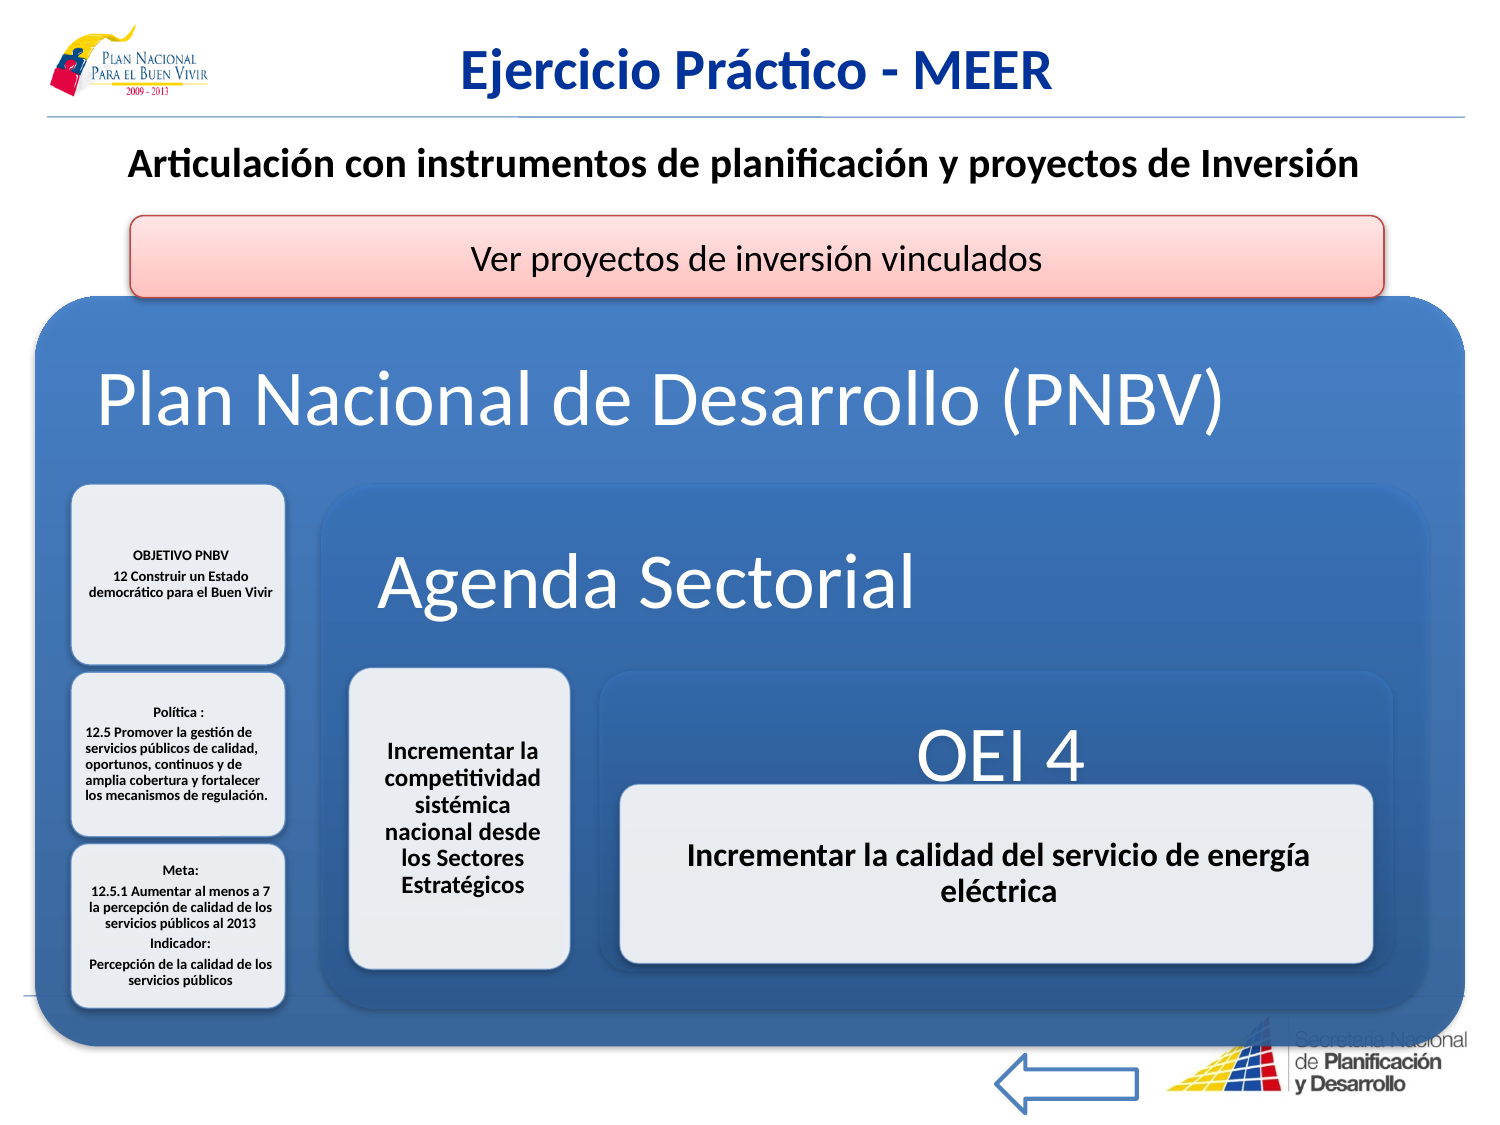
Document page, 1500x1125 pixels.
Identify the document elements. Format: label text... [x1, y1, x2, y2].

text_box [34, 296, 1466, 1047]
text_box Ver proyectos de inversión vinculados [129, 214, 1385, 294]
picture [1160, 1007, 1473, 1100]
text_box [993, 1054, 1139, 1116]
text_box Articulación con instrumentos de planificación y proyectos de Inversión [82, 128, 1407, 194]
picture [46, 17, 211, 106]
text_box Ejercicio Práctico - MEER [81, 0, 1432, 98]
